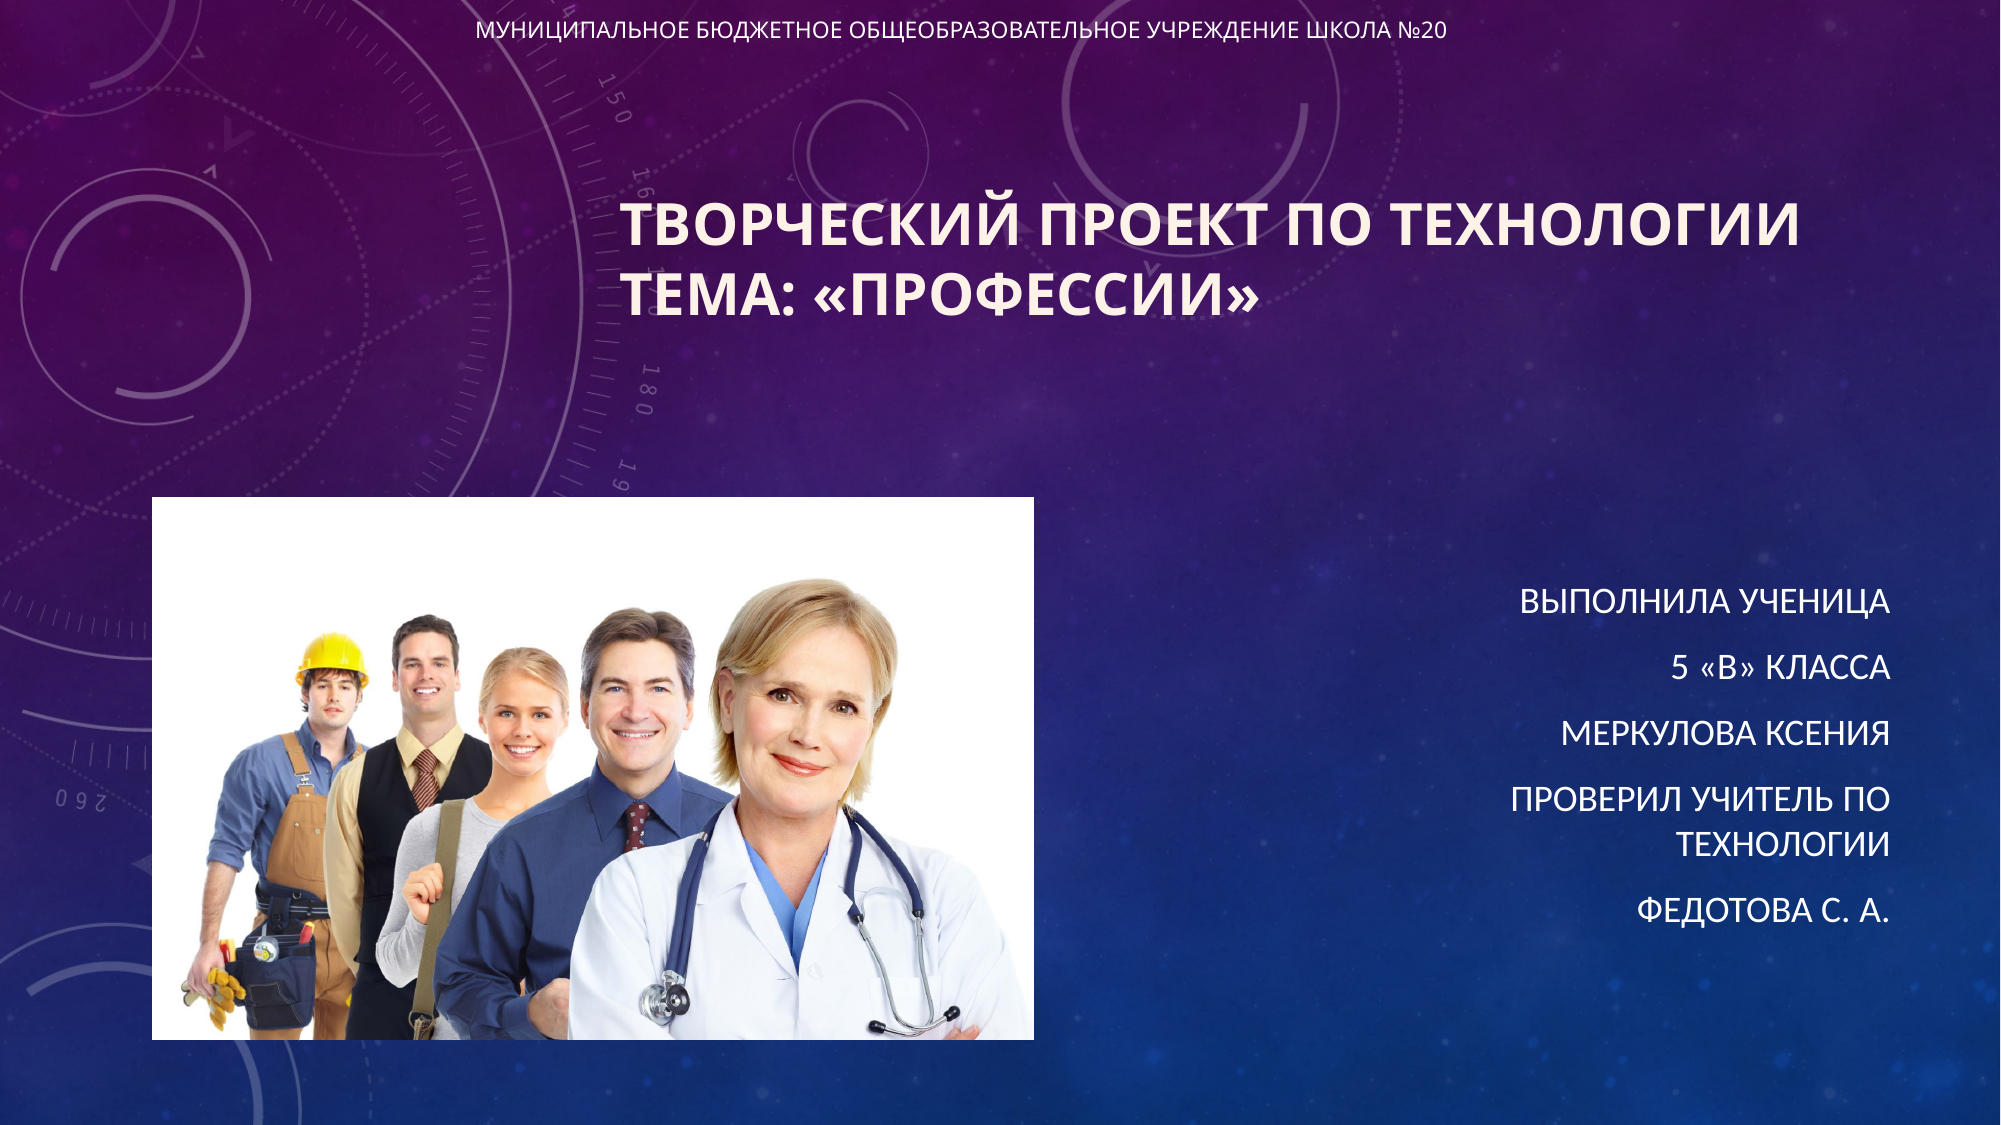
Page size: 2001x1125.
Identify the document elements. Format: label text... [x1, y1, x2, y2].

text_box Творческий проект по технологии Тема: «профессии» [604, 180, 2000, 335]
picture [0, 0, 2001, 1125]
subtitle Выполнила ученица 5 «В» класса Меркулова Ксения Проверил учитель по технологии Федотова С. А. [1423, 568, 1906, 1085]
title Муниципальное Бюджетное Общеобразовательное Учреждение школа №20 [194, 0, 1464, 51]
